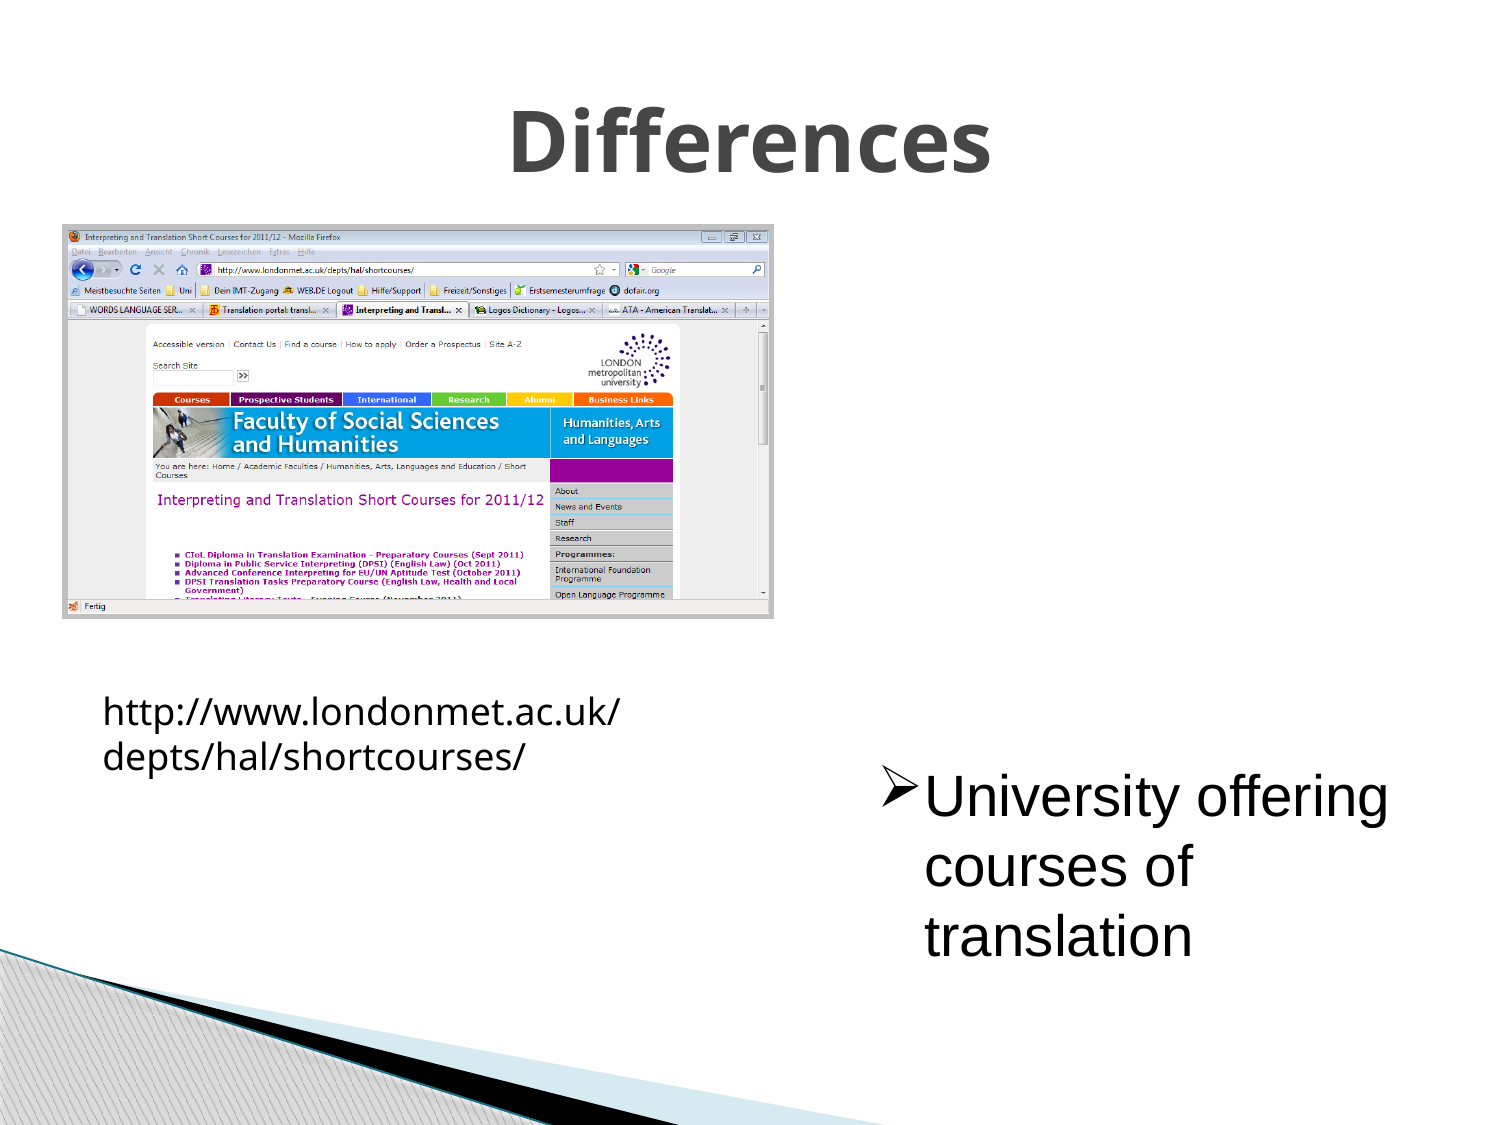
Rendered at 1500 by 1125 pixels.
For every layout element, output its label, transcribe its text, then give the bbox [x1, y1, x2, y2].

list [62, 224, 774, 620]
text_box http://www.londonmet.ac.uk/depts/hal/shortcourses/ [87, 680, 750, 786]
text_box University offering courses of translation [862, 751, 1419, 976]
title Differences [75, 45, 1425, 233]
